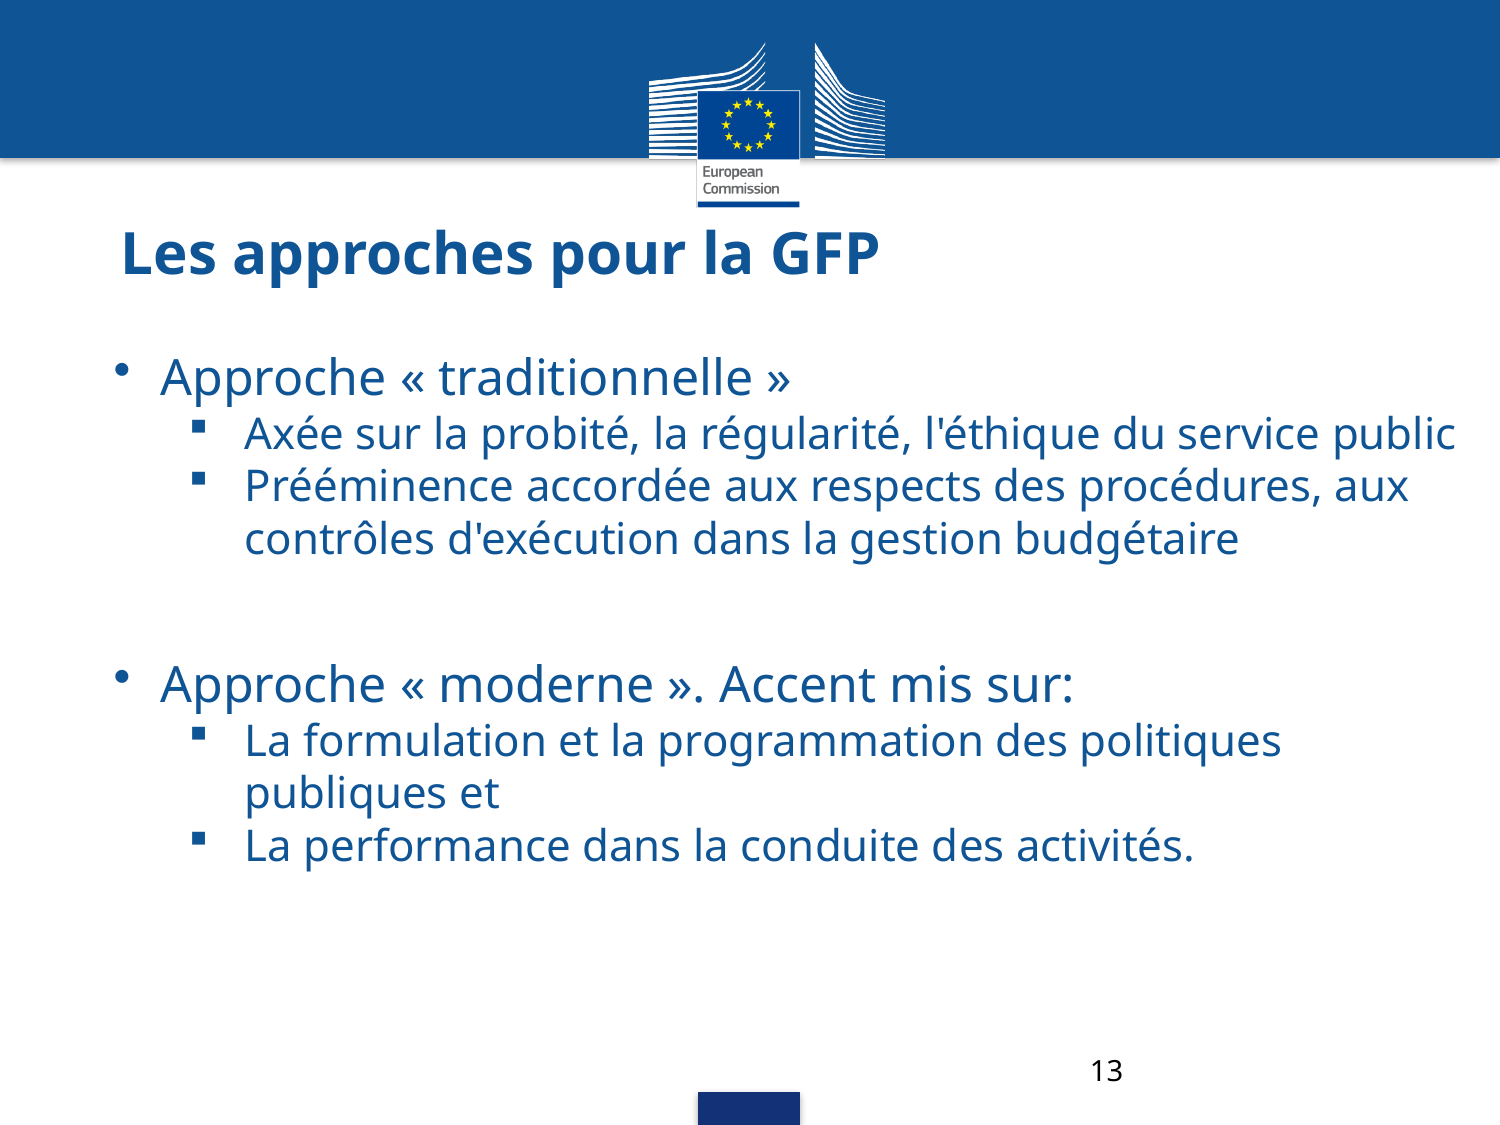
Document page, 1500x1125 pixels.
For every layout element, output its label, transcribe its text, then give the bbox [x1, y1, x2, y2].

picture [649, 42, 885, 187]
list Approche « traditionnelle » Axée sur la probité, la régularité, l'éthique du service public Prééminence accordée aux respects des procédures, aux contrôles d'exécution dans la gestion budgétaire Approche « moderne ». Accent mis sur: La formulation et la programmation des politiques publiques et La performance dans la conduite des activités. [23, 337, 1500, 1102]
title Les approches pour la GFP [46, 187, 1325, 315]
